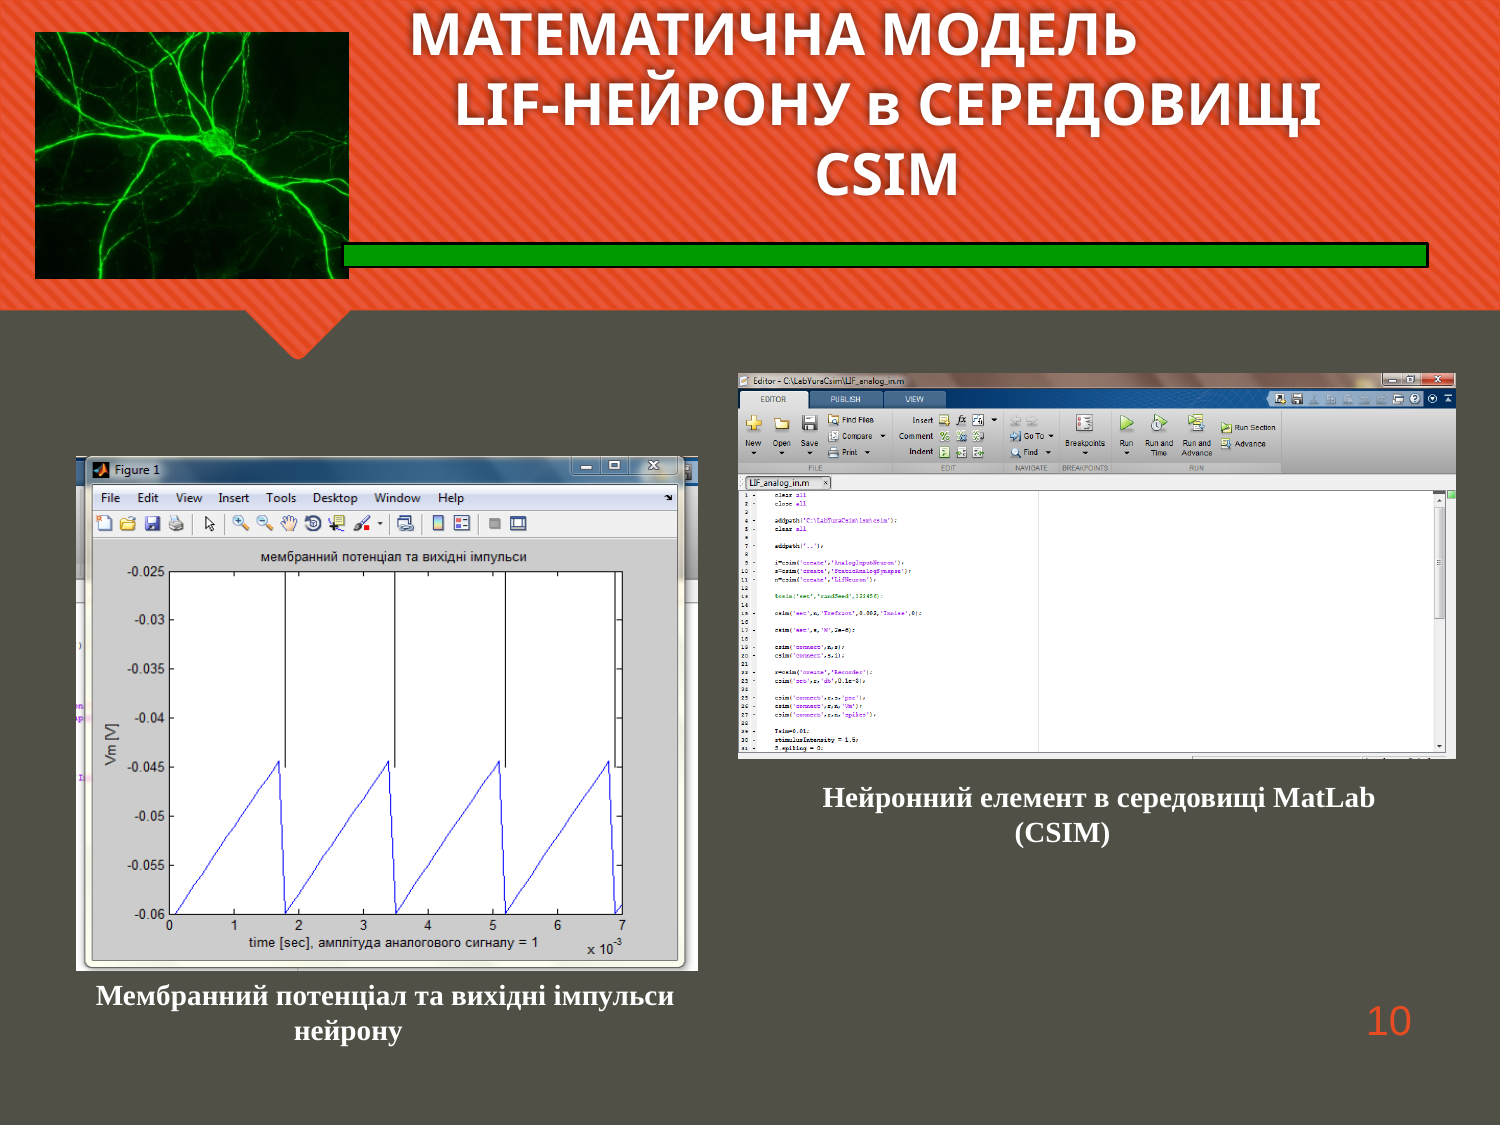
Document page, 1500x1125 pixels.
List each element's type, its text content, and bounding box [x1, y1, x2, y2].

picture [76, 456, 699, 971]
picture [34, 32, 349, 280]
text_box Мембранний потенціал та вихідні імпульси нейрону [0, 985, 711, 1036]
title МАТЕМАТИЧНА МОДЕЛЬ LIF-НЕЙРОНУ в СЕРЕДОВИЩІ СSIM [368, 62, 1408, 215]
slide_number 10 [1296, 970, 1428, 1051]
text_box [349, 242, 1429, 268]
text_box Нейронний елемент в середовищі MatLab (CSIM) [719, 788, 1406, 838]
picture [737, 373, 1456, 759]
